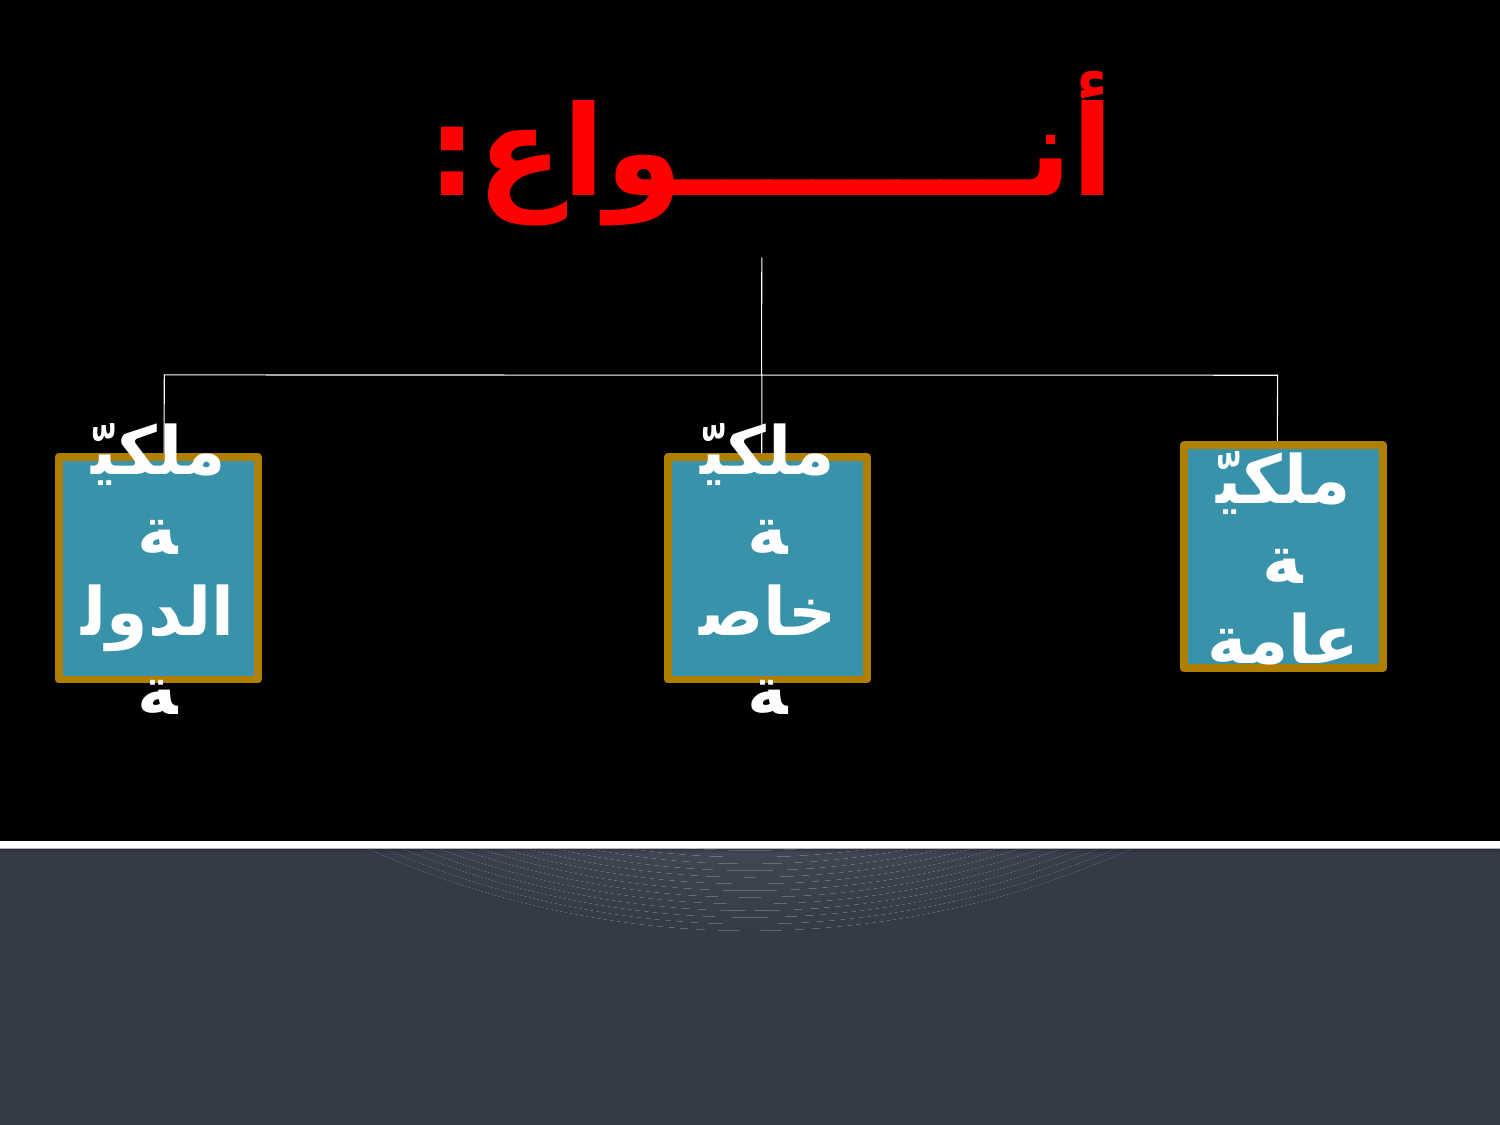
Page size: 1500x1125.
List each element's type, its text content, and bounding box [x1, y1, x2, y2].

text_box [163, 257, 1278, 469]
text_box ملكيّة عامة [1180, 441, 1387, 672]
title أنــــــــواع: [105, 70, 1431, 270]
text_box ملكيّة الدولة [55, 453, 262, 683]
text_box ملكيّة خاصة [664, 477, 871, 683]
